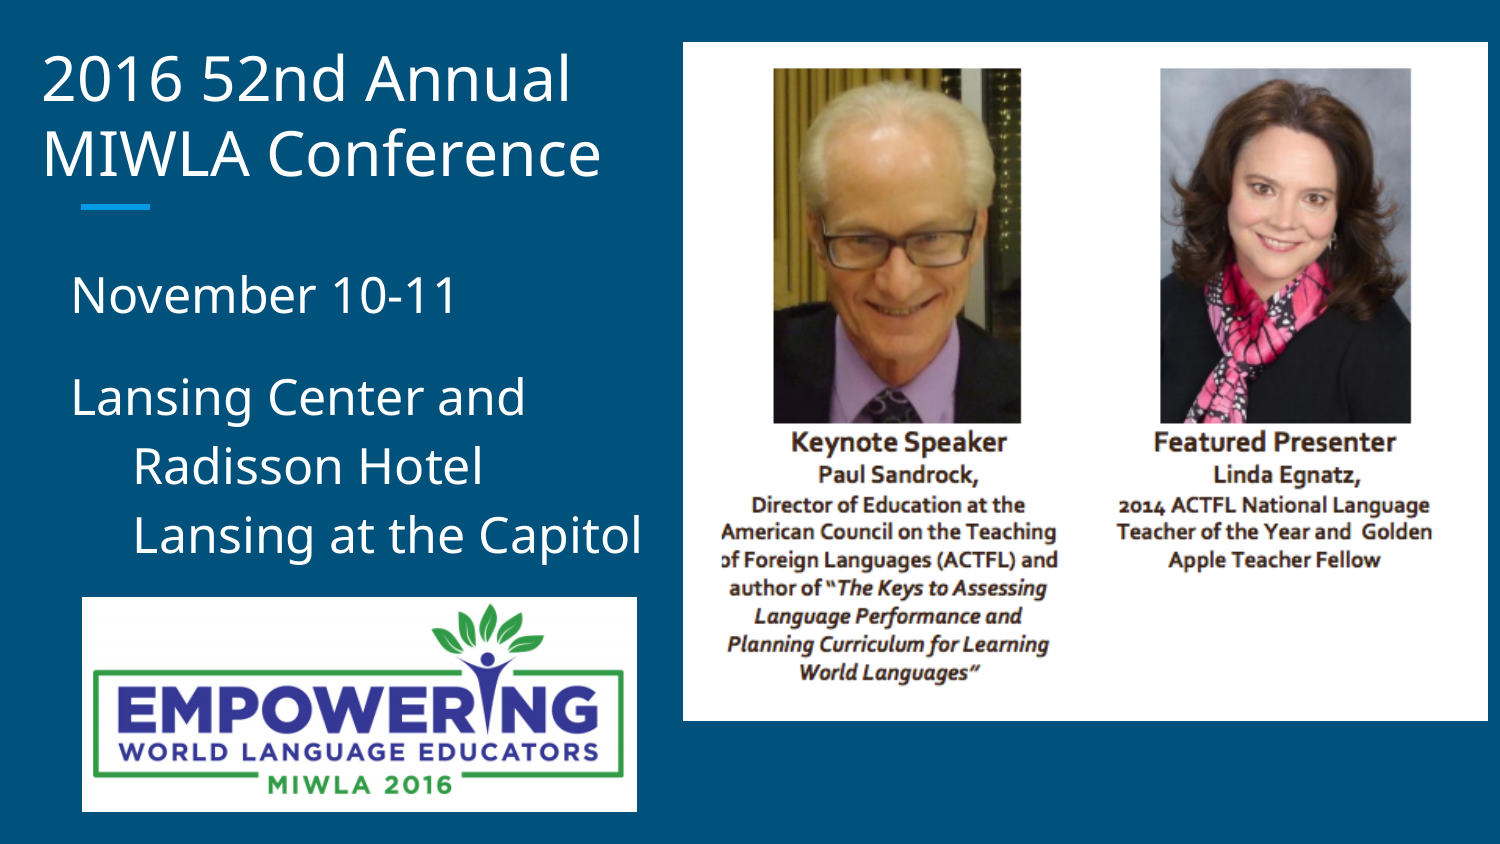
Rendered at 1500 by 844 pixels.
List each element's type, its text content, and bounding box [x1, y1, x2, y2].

picture [83, 598, 636, 811]
title 2016 52nd Annual MIWLA Conference [26, 42, 682, 204]
picture [684, 43, 1487, 720]
list November 10-11 Lansing Center and Radisson Hotel Lansing at the Capitol [42, 239, 677, 745]
